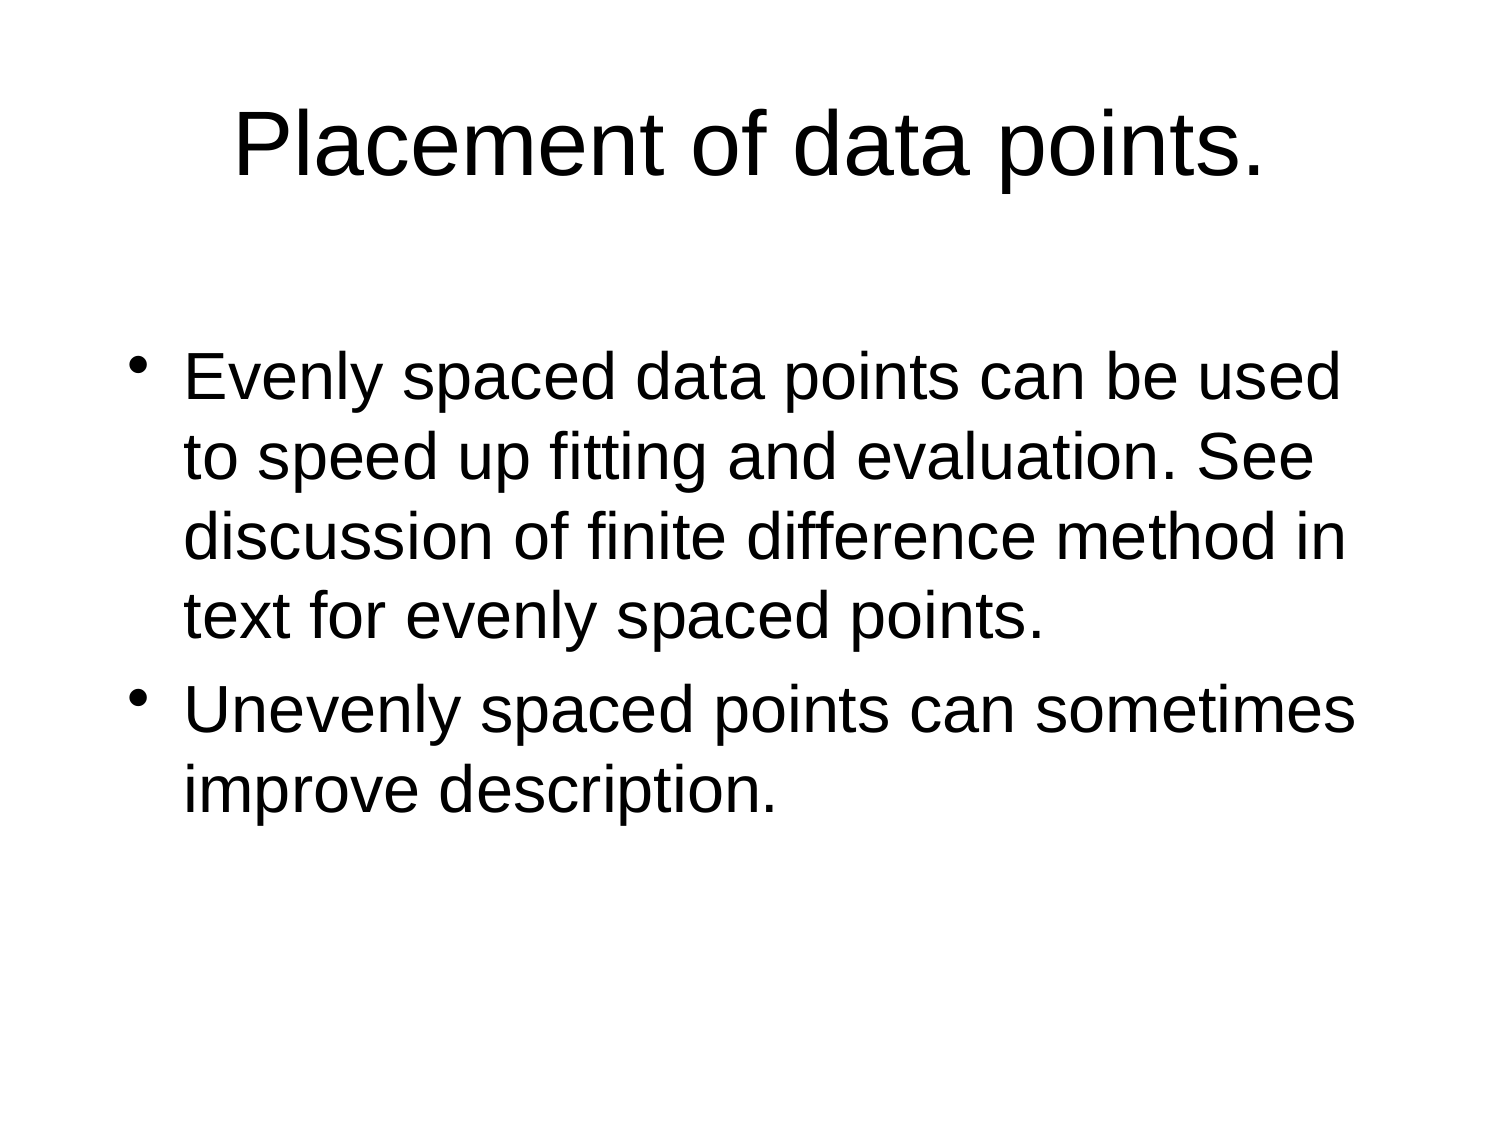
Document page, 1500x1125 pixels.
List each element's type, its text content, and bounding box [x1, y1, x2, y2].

list Evenly spaced data points can be used to speed up fitting and evaluation. See discussion of finite difference method in text for evenly spaced points. Unevenly spaced points can sometimes improve description. [112, 324, 1388, 851]
title Placement of data points. [74, 44, 1426, 233]
